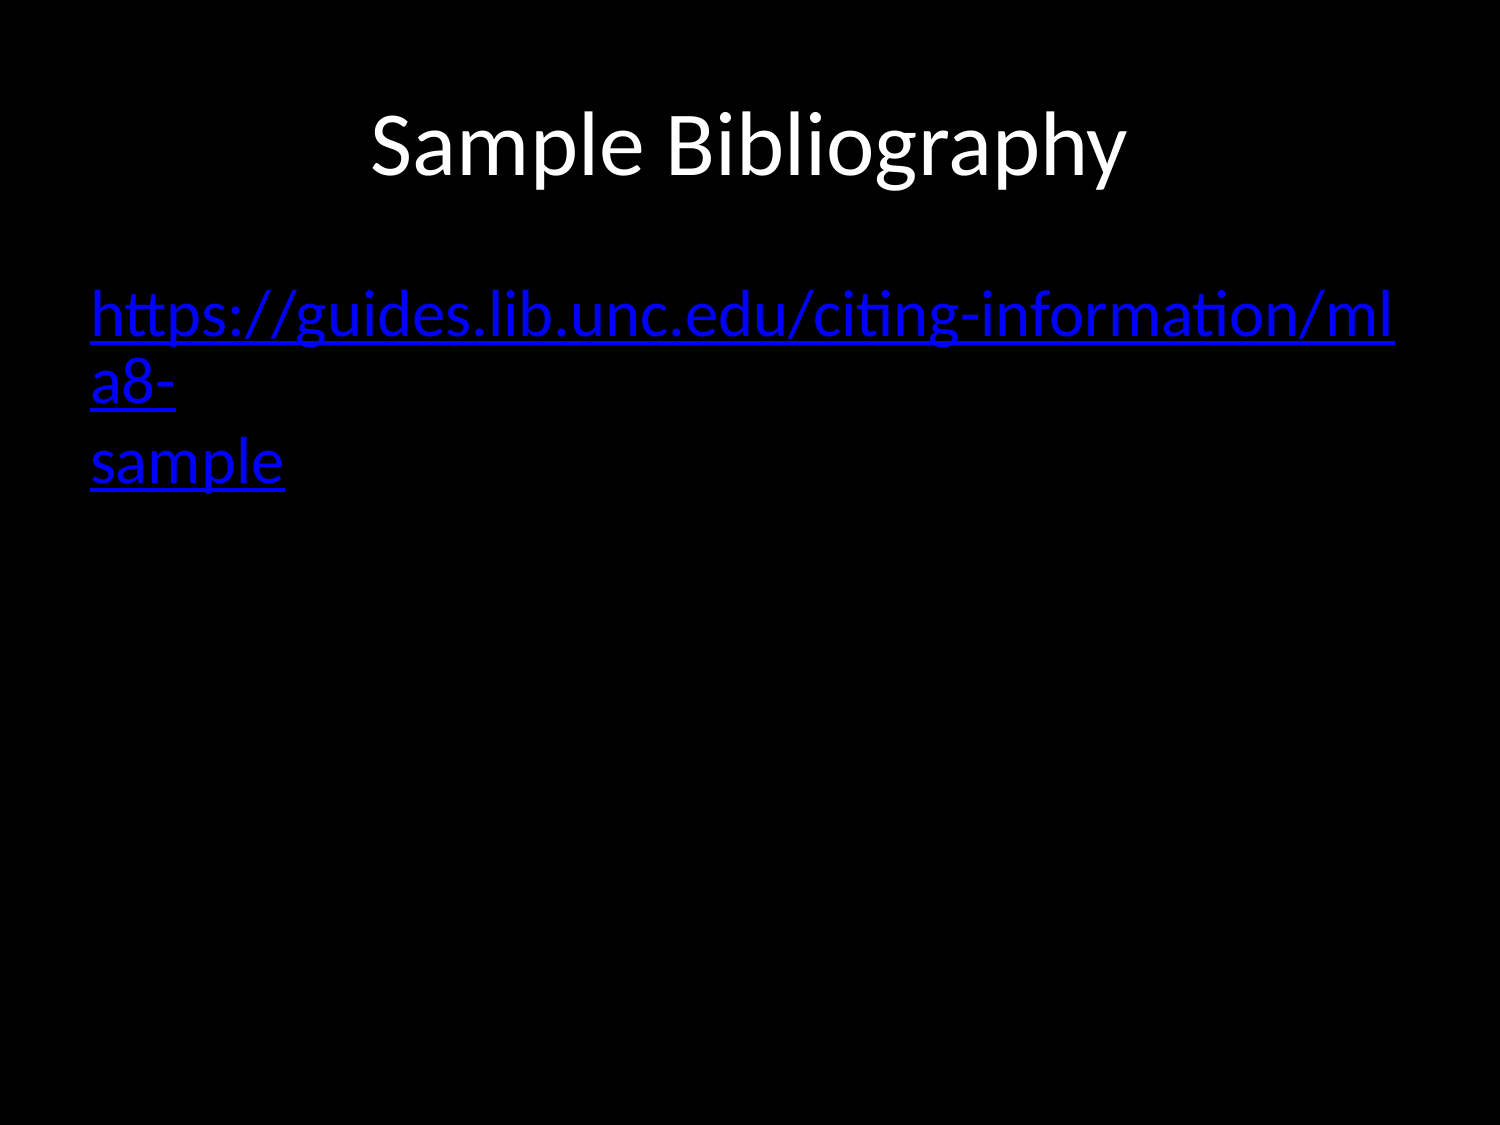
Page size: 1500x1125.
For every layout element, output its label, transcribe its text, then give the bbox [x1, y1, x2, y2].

title Sample Bibliography [75, 45, 1425, 233]
list https://guides.lib.unc.edu/citing-information/mla8-sample [75, 262, 1425, 1005]
